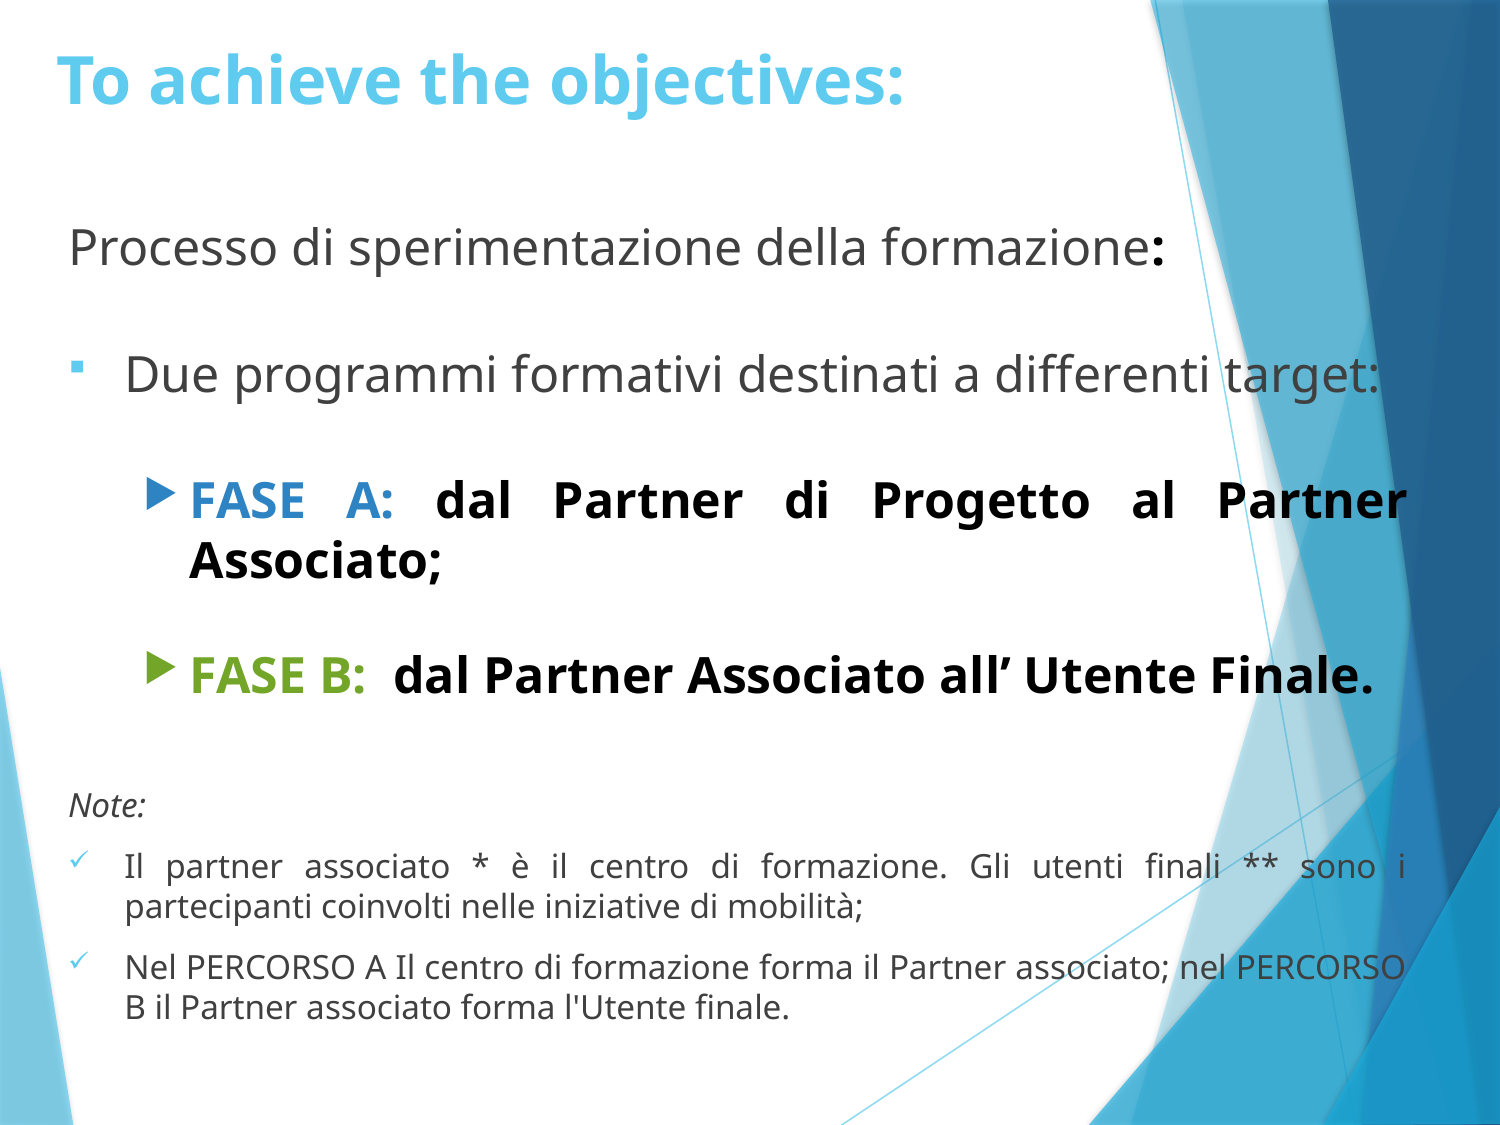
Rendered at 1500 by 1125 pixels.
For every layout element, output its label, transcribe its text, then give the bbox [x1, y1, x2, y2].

text_box Processo di sperimentazione della formazione: Due programmi formativi destinati a differenti target: FASE A: dal Partner di Progetto al Partner Associato; FASE B: dal Partner Associato all’ Utente Finale. Note: Il partner associato * è il centro di formazione. Gli utenti finali ** sono i partecipanti coinvolti nelle iniziative di mobilità; Nel PERCORSO A Il centro di formazione forma il Partner associato; nel PERCORSO B il Partner associato forma l'Utente finale. [53, 208, 1424, 1106]
text_box To achieve the objectives: [41, 30, 1117, 114]
